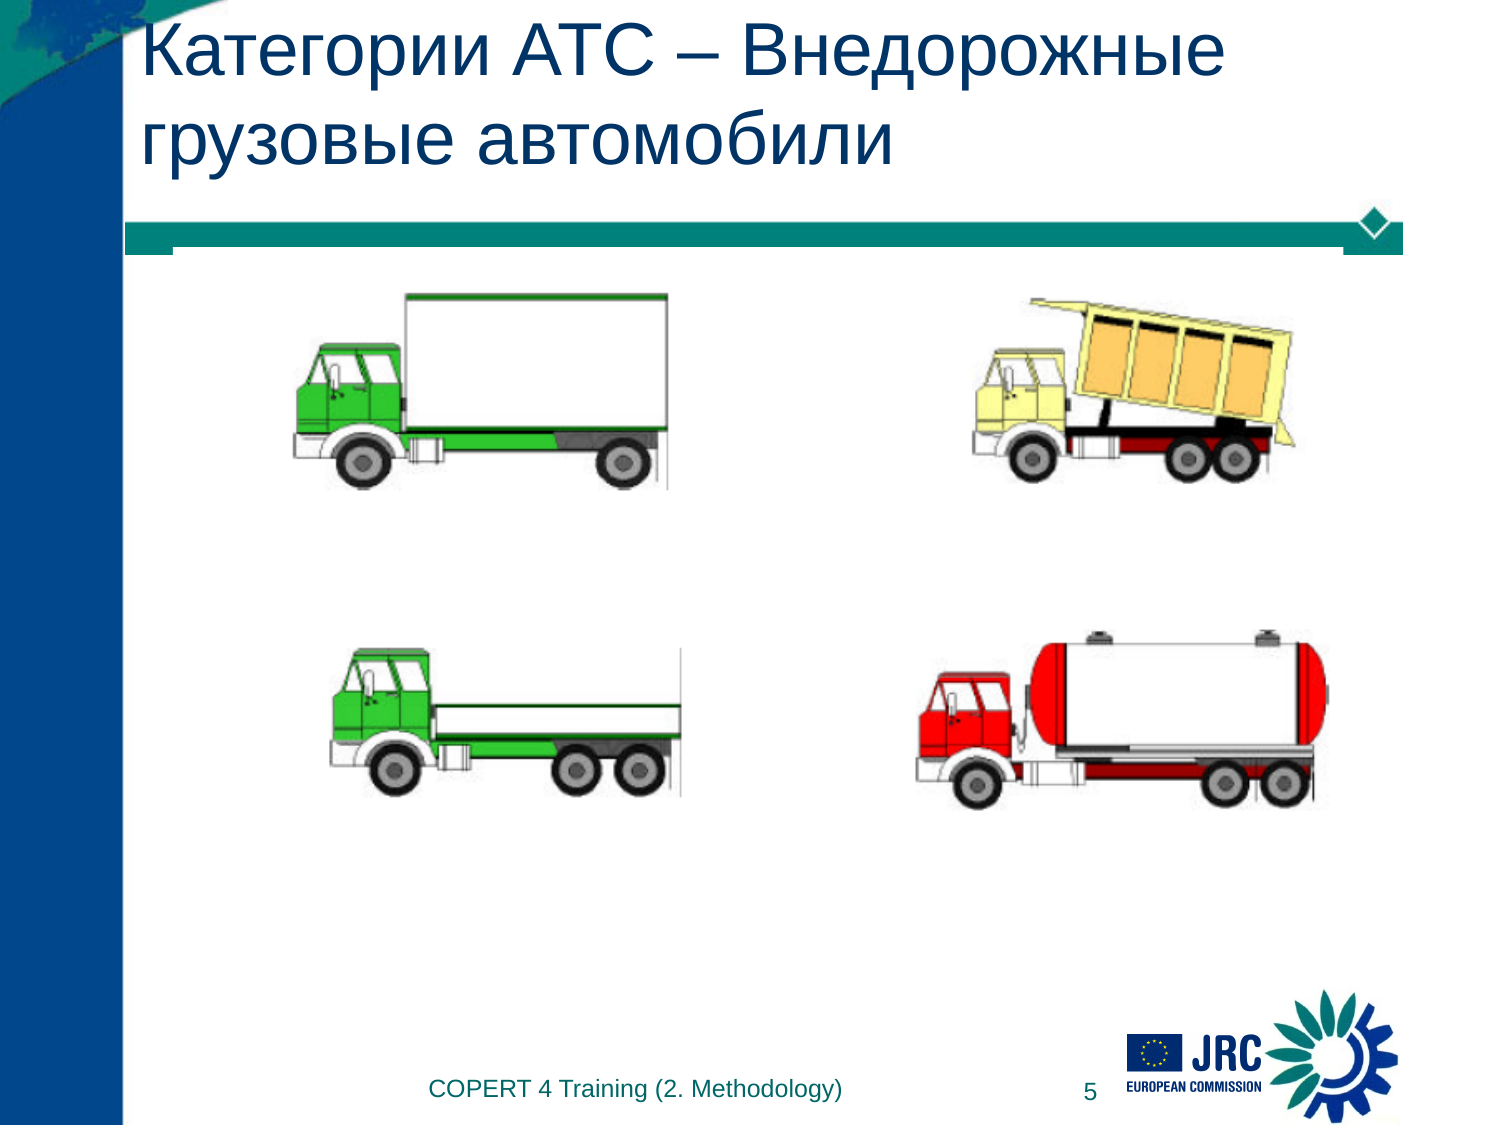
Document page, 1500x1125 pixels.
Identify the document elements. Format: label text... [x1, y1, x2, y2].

picture [0, 0, 1403, 1125]
title Категории АТС – Внедорожные грузовые автомобили [124, 33, 1401, 188]
picture [1262, 987, 1400, 1125]
slide_number 5 [987, 1062, 1113, 1113]
footer COPERT 4 Training (2. Methodology) [324, 1062, 948, 1110]
picture [1127, 1034, 1261, 1092]
